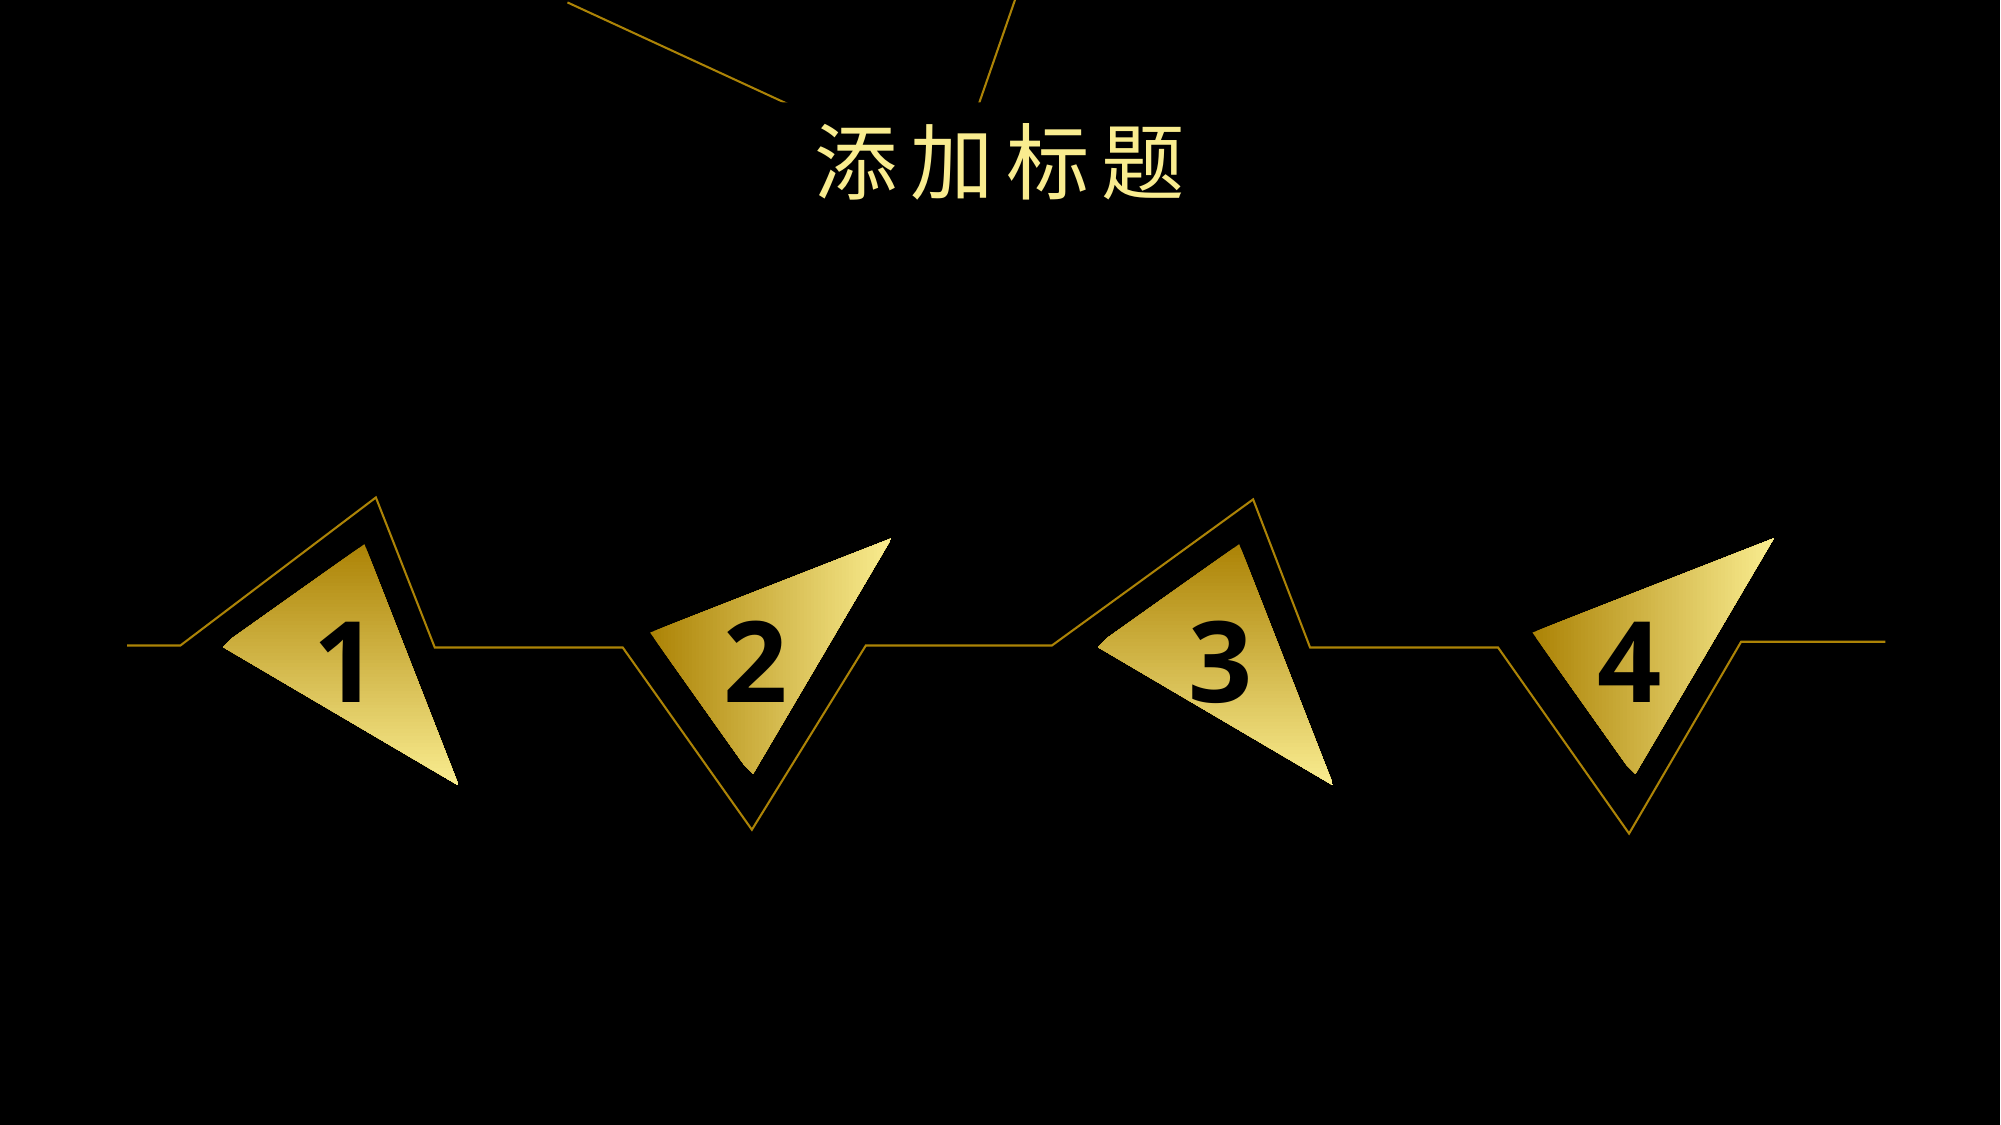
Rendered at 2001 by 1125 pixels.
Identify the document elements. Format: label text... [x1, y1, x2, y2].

text_box [127, 611, 223, 647]
text_box [892, 611, 1097, 647]
text_box [1334, 642, 1532, 698]
text_box [567, 0, 1016, 102]
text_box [223, 544, 459, 786]
text_box 添加标题 [766, 102, 1234, 218]
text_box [1532, 538, 1774, 774]
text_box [1097, 544, 1334, 786]
text_box [711, 774, 788, 832]
text_box [312, 495, 396, 544]
text_box [1585, 774, 1666, 836]
text_box [459, 644, 650, 688]
text_box [1189, 497, 1272, 544]
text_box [650, 538, 892, 774]
